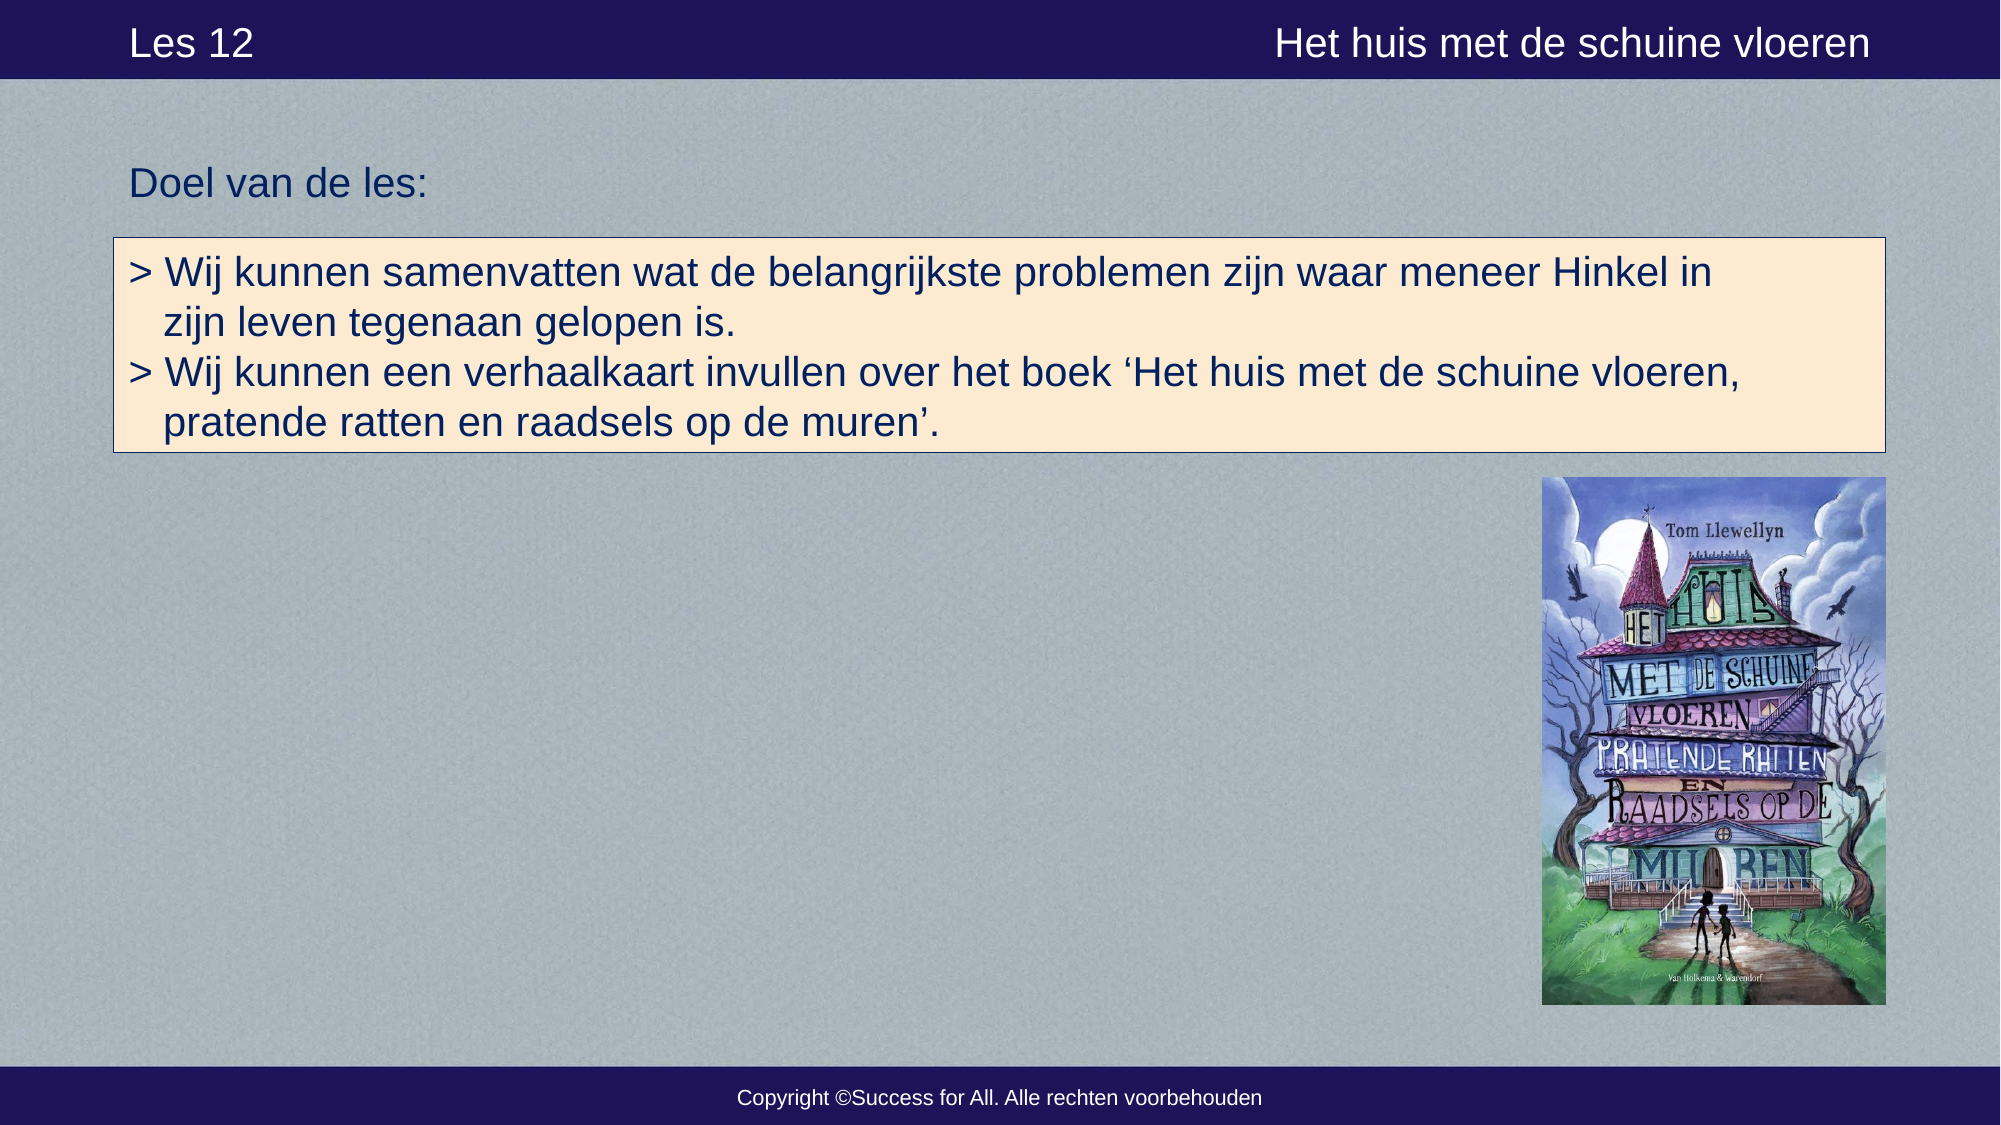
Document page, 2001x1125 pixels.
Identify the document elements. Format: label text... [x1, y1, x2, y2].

text_box Doel van de les: [113, 148, 1635, 214]
text_box Copyright ©Success for All. Alle rechten voorbehouden [0, 1076, 2000, 1125]
text_box > Wij kunnen samenvatten wat de belangrijkste problemen zijn waar meneer Hinkel in zijn leven tegenaan gelopen is. > Wij kunnen een verhaalkaart invullen over het boek ‘Het huis met de schuine vloeren, pratende ratten en raadsels op de muren’. [113, 237, 1886, 453]
text_box Het huis met de schuine vloeren [999, 8, 1886, 73]
picture [0, 0, 2001, 1125]
text_box Les 12 [114, 8, 354, 73]
